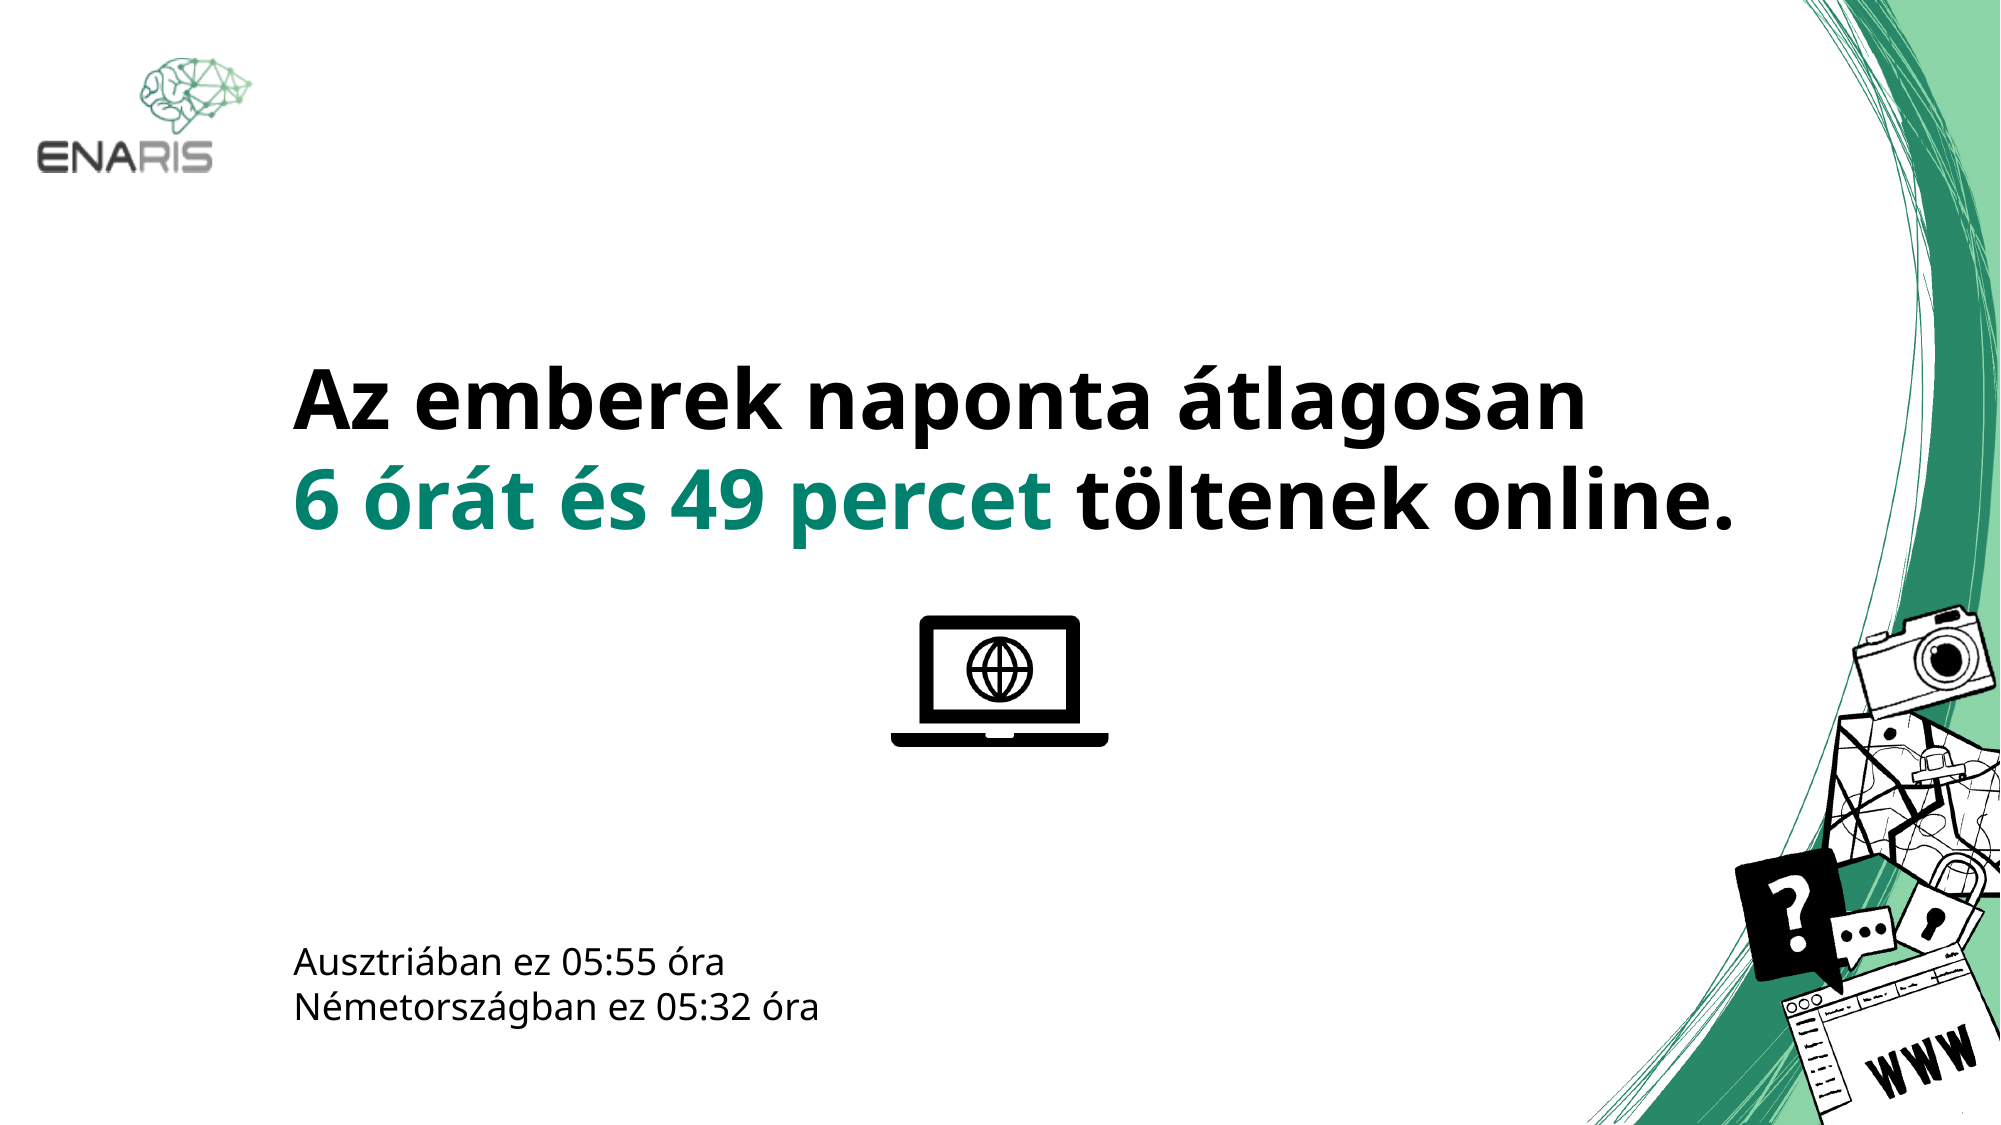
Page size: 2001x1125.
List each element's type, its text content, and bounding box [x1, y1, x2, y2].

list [886, 568, 1113, 795]
text_box Az emberek naponta átlagosan 6 órát és 49 percet töltenek online. [278, 339, 1786, 654]
picture [37, 58, 254, 173]
text_box Ausztriában ez 05:55 óra Németországban ez 05:32 óra [278, 931, 1113, 1081]
picture [408, 0, 2000, 1125]
